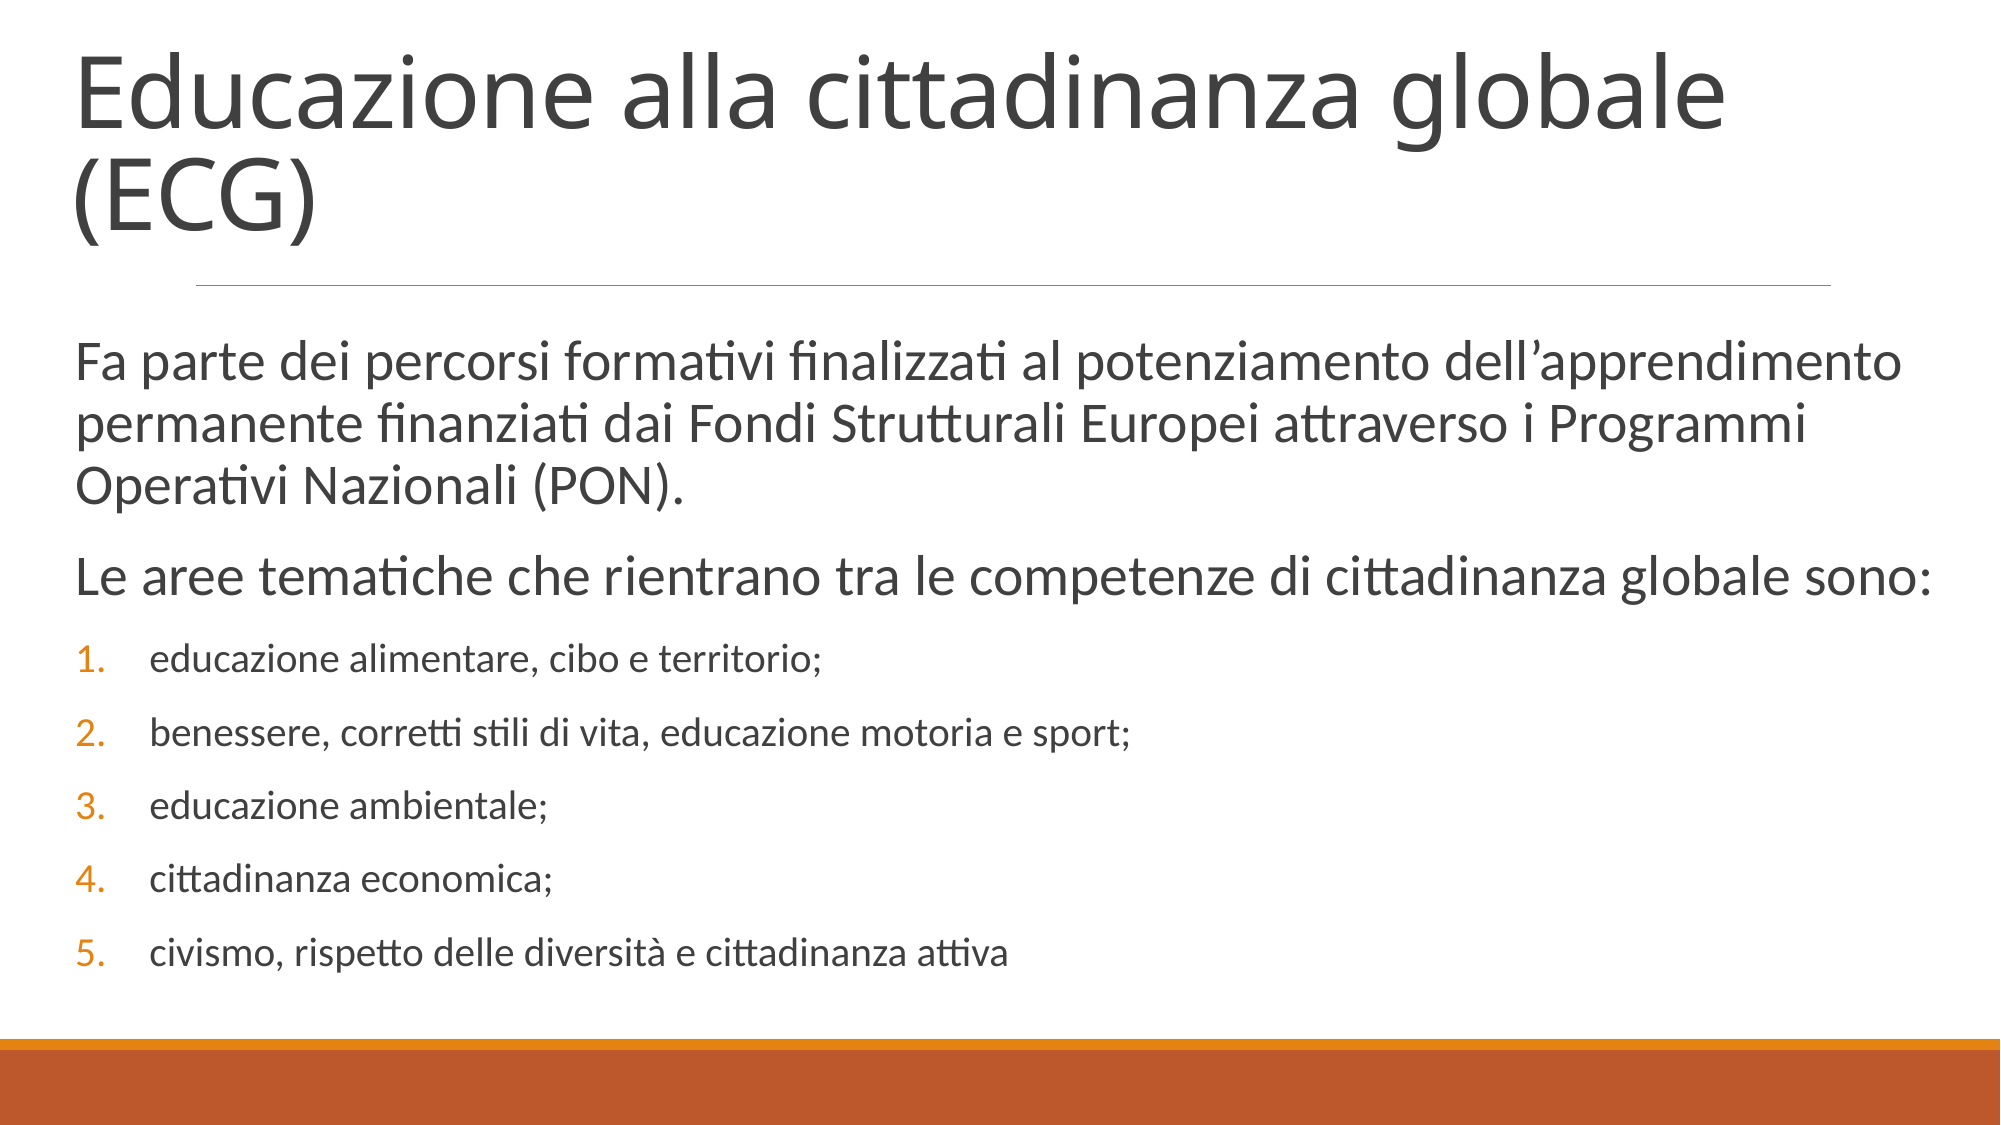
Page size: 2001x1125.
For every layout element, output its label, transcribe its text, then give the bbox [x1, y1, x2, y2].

text_box Fa parte dei percorsi formativi finalizzati al potenziamento dell’apprendimento permanente finanziati dai Fondi Strutturali Europei attraverso i Programmi Operativi Nazionali (PON). Le aree tematiche che rientrano tra le competenze di cittadinanza globale sono: educazione alimentare, cibo e territorio; benessere, corretti stili di vita, educazione motoria e sport; educazione ambientale; cittadinanza economica; civismo, rispetto delle diversità e cittadinanza attiva [75, 323, 1960, 984]
title Educazione alla cittadinanza globale (ECG) [57, 28, 1828, 259]
